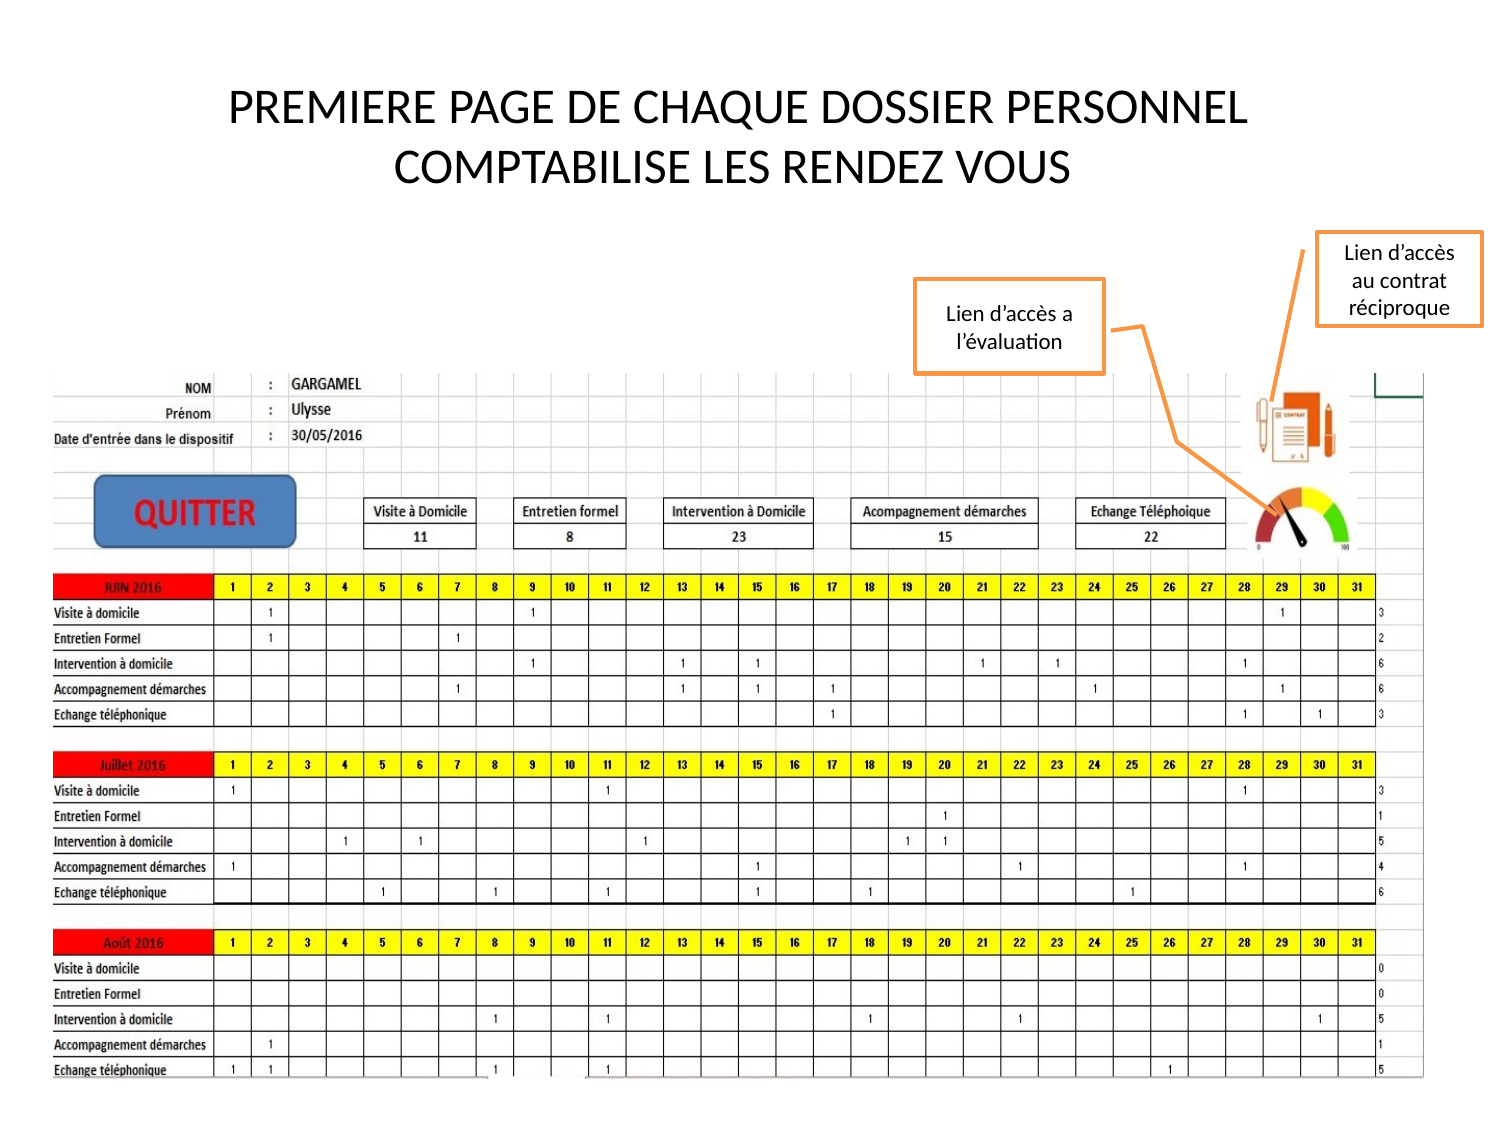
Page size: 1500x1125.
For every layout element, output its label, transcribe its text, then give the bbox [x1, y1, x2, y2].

text_box PREMIERE PAGE DE CHAQUE DOSSIER PERSONNEL COMPTABILISE LES RENDEZ VOUS [53, 66, 1424, 202]
text_box Lien d’accès au contrat réciproque [1315, 230, 1484, 328]
text_box Lien d’accès a l’évaluation [913, 277, 1106, 371]
text_box Lien d’accès a l’évaluation [1110, 324, 1158, 371]
picture [52, 373, 1424, 1079]
text_box Lien d’accès au contrat réciproque [1275, 248, 1306, 371]
